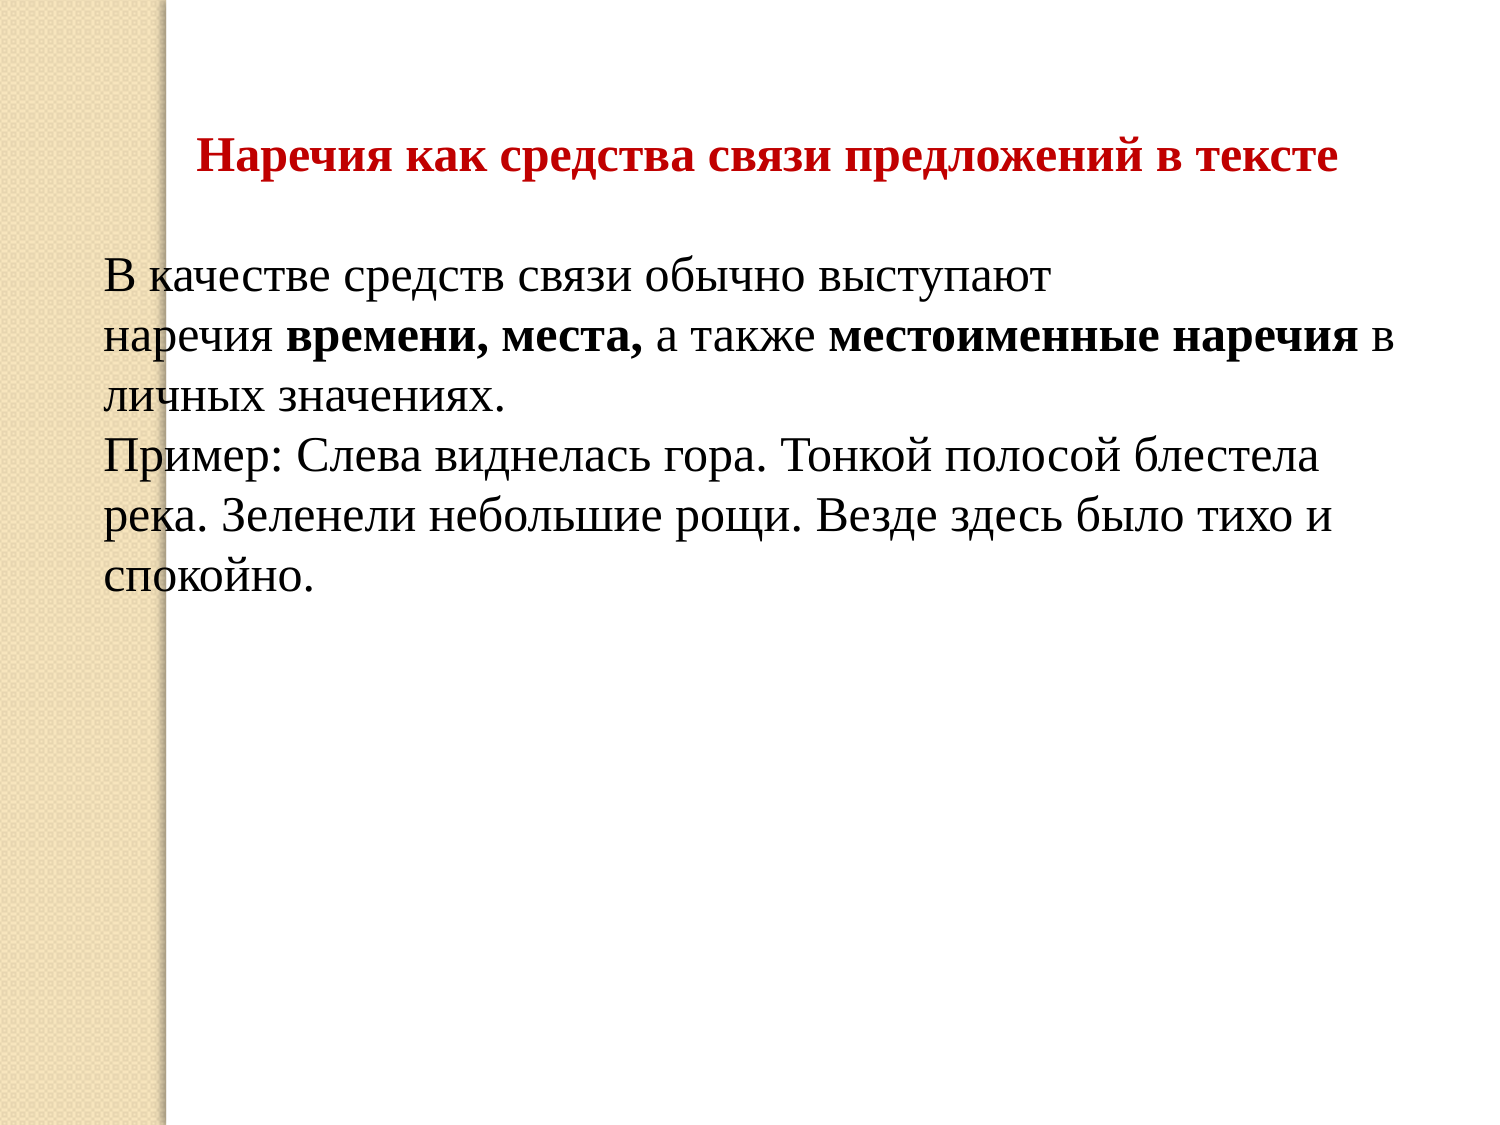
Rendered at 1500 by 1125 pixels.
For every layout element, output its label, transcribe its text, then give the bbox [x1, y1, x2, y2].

text_box Наречия как средства связи предложений в тексте В качестве средств связи обычно выступают наречия времени, места, а также местоименные наречия в личных значениях. Пример: Слева виднелась гора. Тонкой полосой блестела река. Зеленели небольшие рощи. Везде здесь было тихо и спокойно. [88, 113, 1447, 669]
